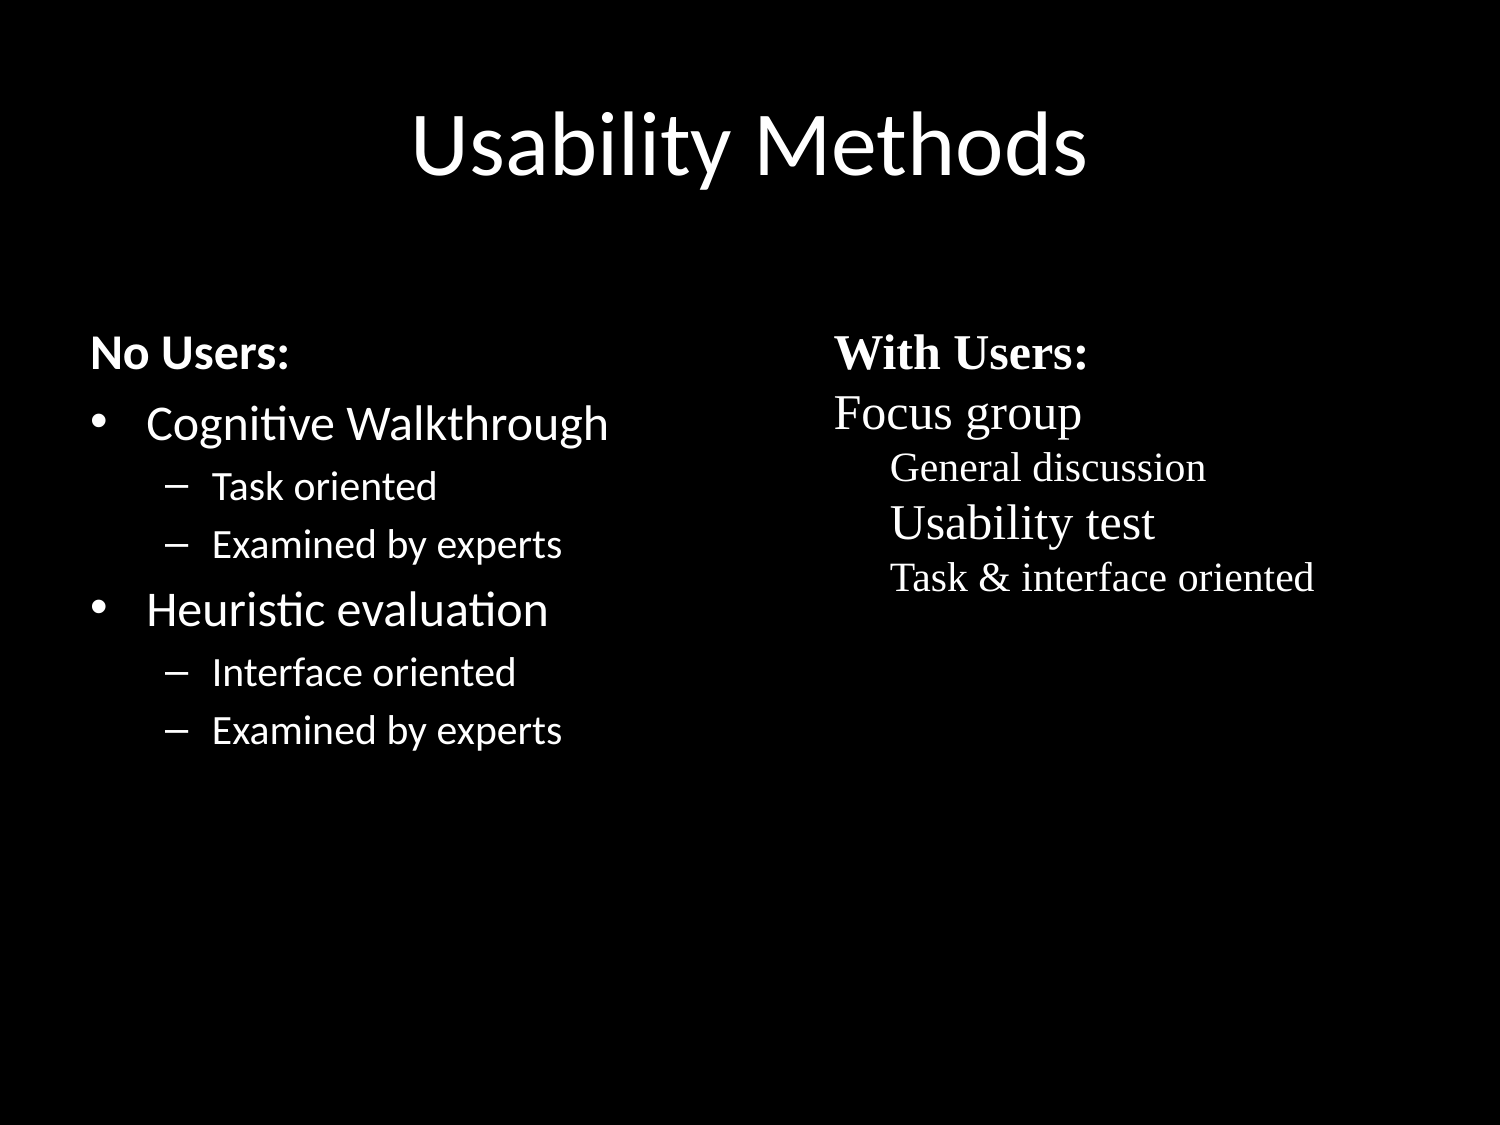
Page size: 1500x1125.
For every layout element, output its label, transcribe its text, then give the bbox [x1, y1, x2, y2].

list No Users: Cognitive Walkthrough Task oriented Examined by experts Heuristic evaluation Interface oriented Examined by experts [75, 312, 825, 950]
title Usability Methods [75, 45, 1425, 233]
text_box With Users: Focus group General discussion Usability test Task & interface oriented [799, 312, 1500, 608]
